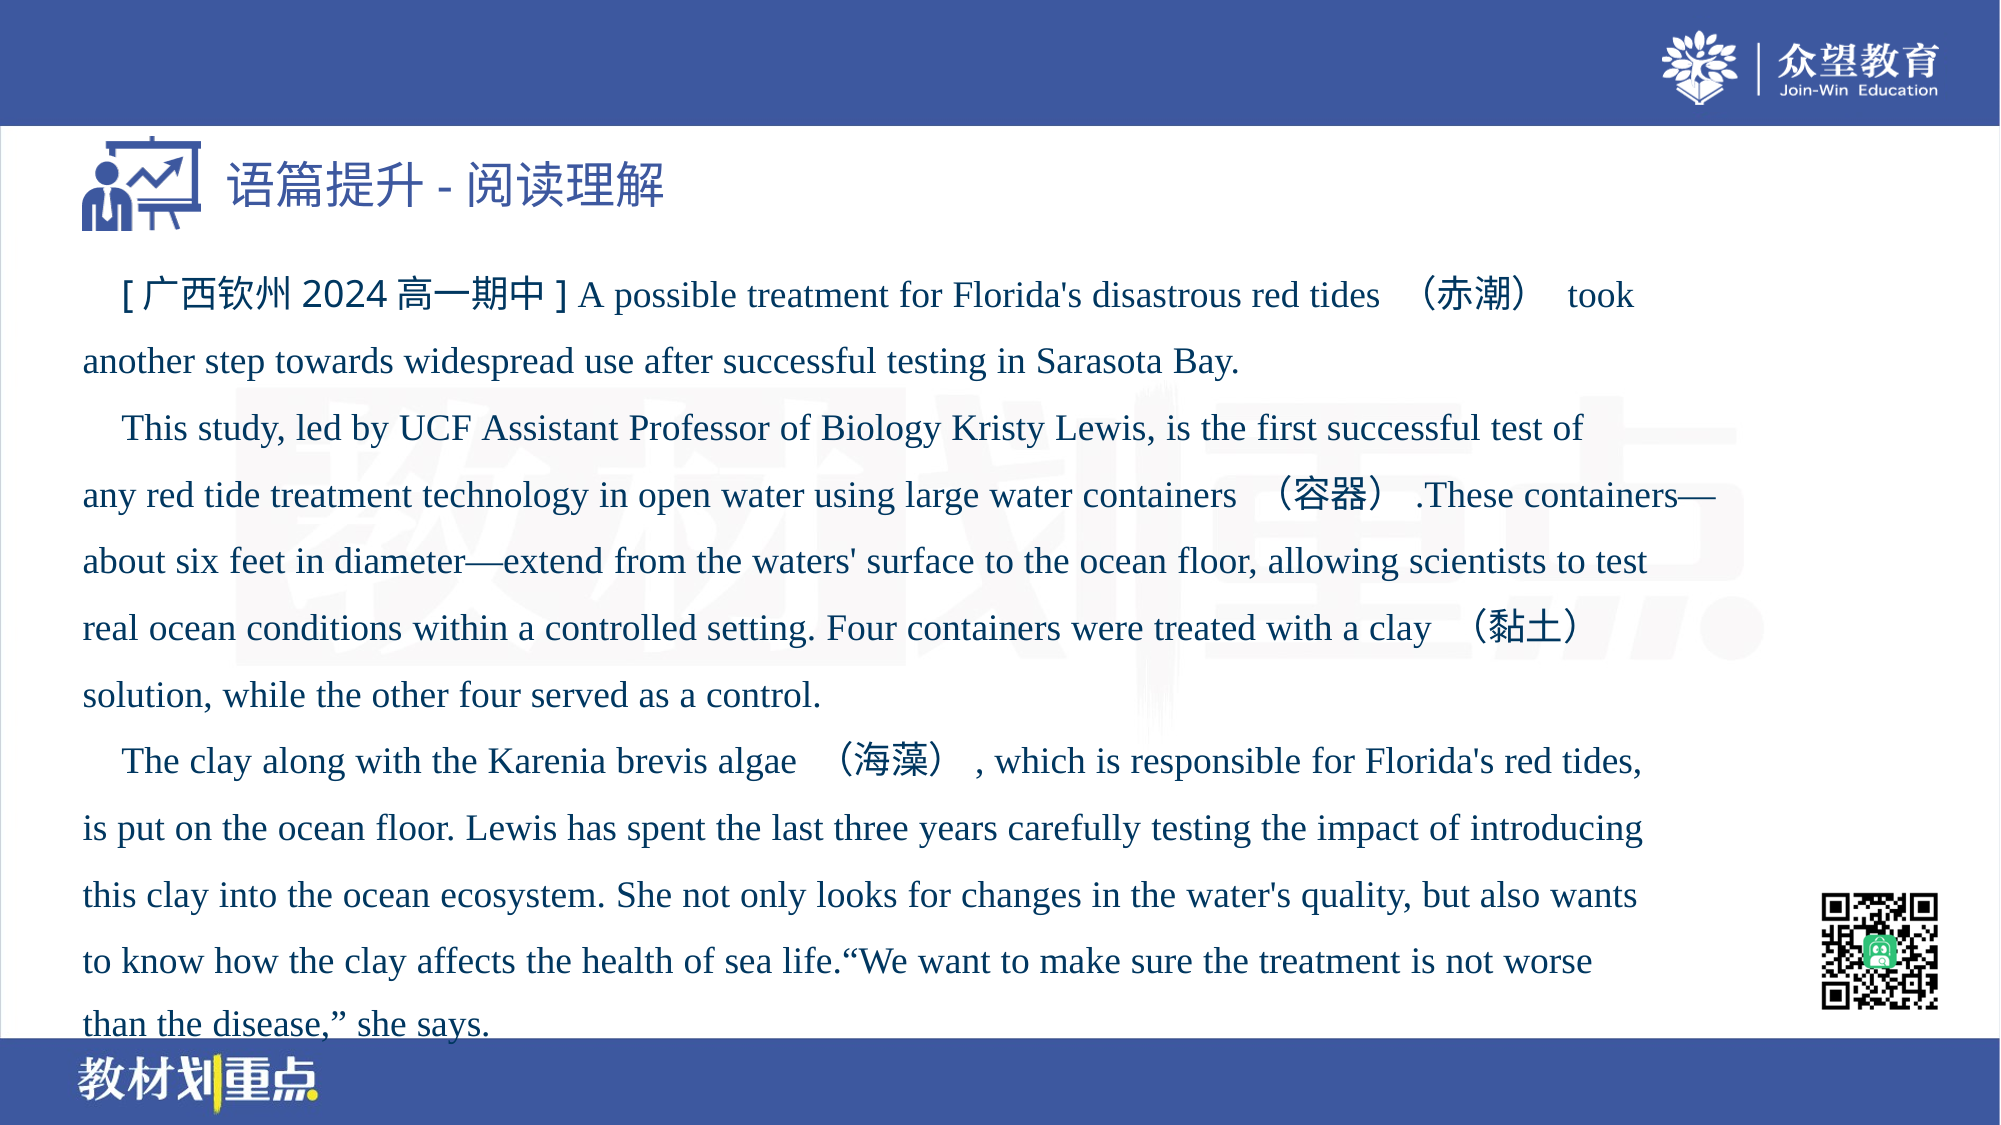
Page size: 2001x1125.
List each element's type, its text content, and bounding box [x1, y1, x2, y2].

text_box [广西钦州2024高一期中] A possible treatment for Florida's disastrous red tides （赤潮） took another step towards widespread use after successful testing in Sarasota Bay. This study, led by UCF Assistant Professor of Biology Kristy Lewis, is the first successful test of any red tide treatment technology in open water using large water containers （容器）.These containers— about six feet in diameter—extend from the waters' surface to the ocean floor, allowing scientists to test real ocean conditions within a controlled setting. Four containers were treated with a clay （黏土） solution, while the other four served as a control. The clay along with the Karenia brevis algae （海藻）, which is responsible for Florida's red tides, is put on the ocean floor. Lewis has spent the last three years carefully testing the impact of introducing this clay into the ocean ecosystem. She not only looks for changes in the water's quality, but also wants to know how the clay affects the health of sea life.“We want to make sure the treatment is not worse than the disease,” she says. [82, 248, 1817, 1038]
picture [0, 0, 2000, 1125]
